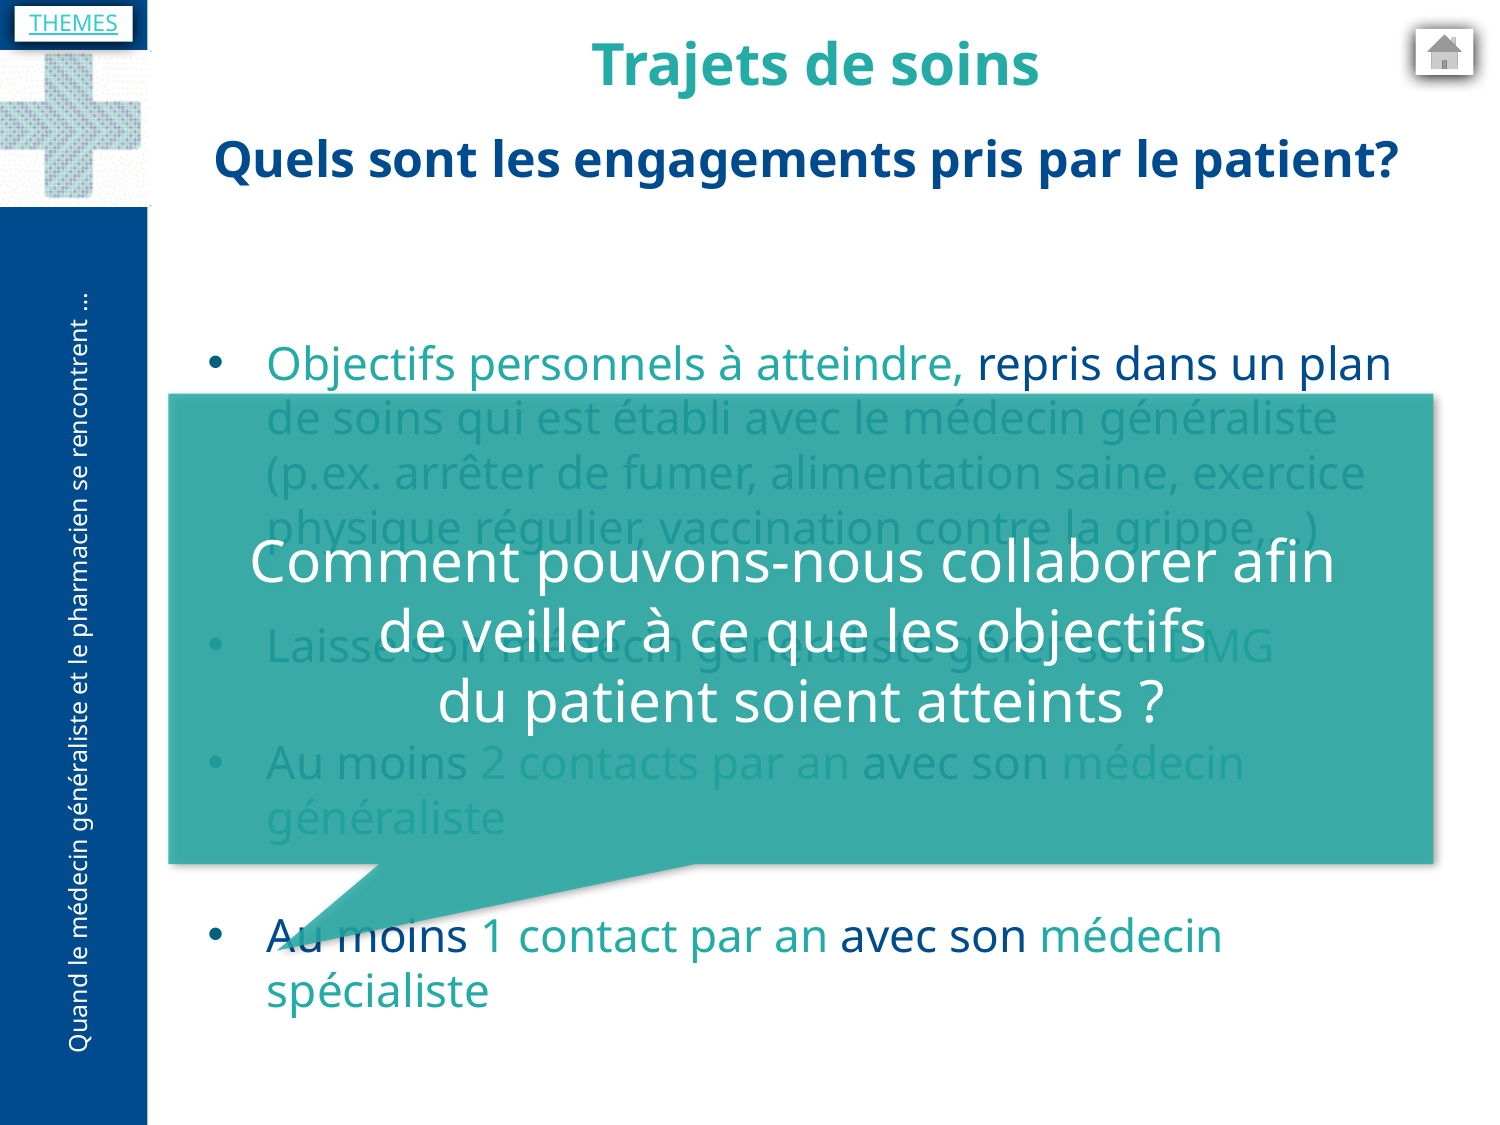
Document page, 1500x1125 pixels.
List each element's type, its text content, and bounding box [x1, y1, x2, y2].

picture [0, 50, 152, 207]
text_box Comment pouvons-nous collaborer afin de veiller à ce que les objectifs du patient soient atteints ? [167, 392, 1435, 952]
list Trajets de soins [174, 28, 1458, 120]
text_box THEMES [14, 5, 134, 42]
text_box Quels sont les engagements pris par le patient? [168, 120, 1458, 195]
text_box [1415, 28, 1474, 76]
list Objectifs personnels à atteindre, repris dans un plan de soins qui est établi avec le médecin généraliste (p.ex. arrêter de fumer, alimentation saine, exercice physique régulier, vaccination contre la grippe,...) Laisse son médecin généraliste gérer son DMG Au moins 2 contacts par an avec son médecin généraliste Au moins 1 contact par an avec son médecin spécialiste [192, 326, 1458, 1071]
